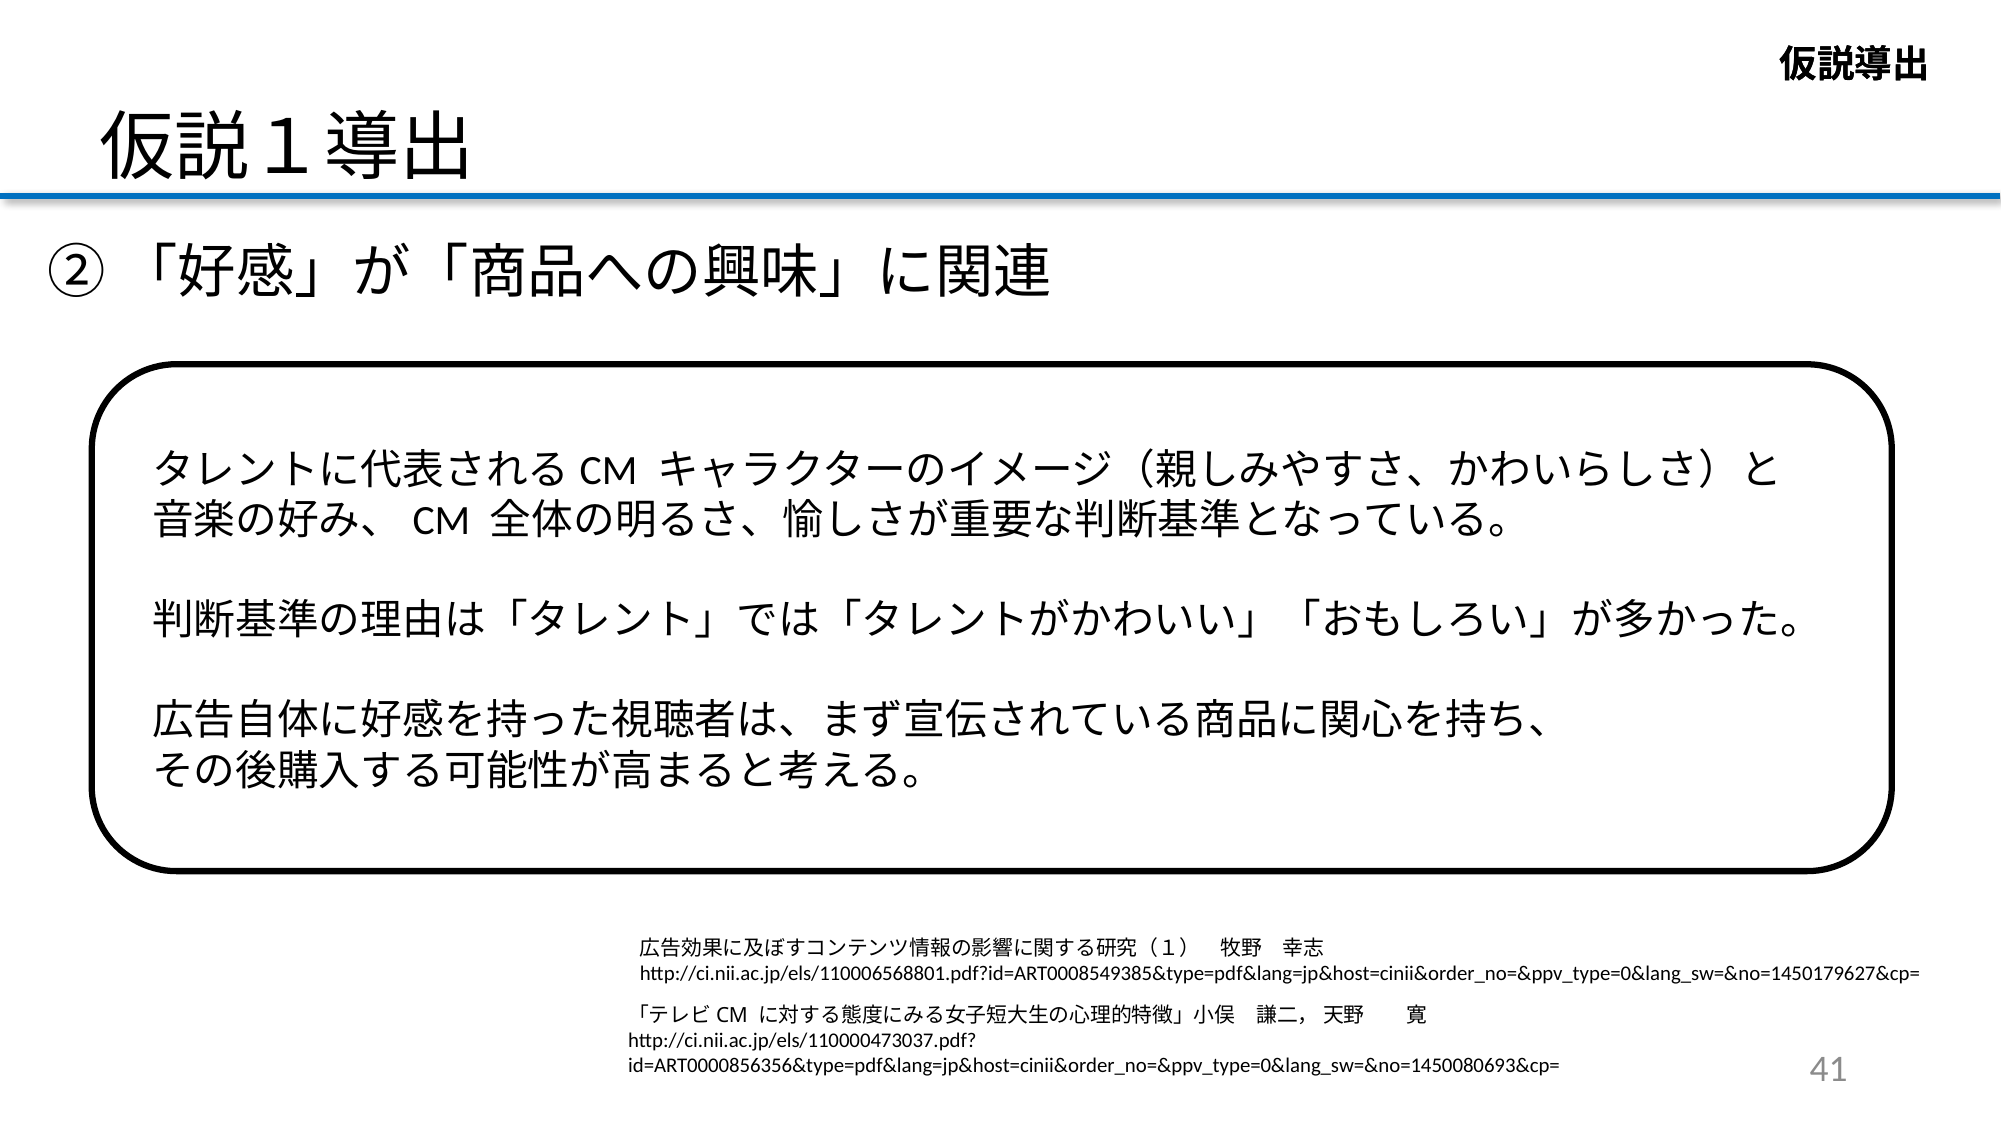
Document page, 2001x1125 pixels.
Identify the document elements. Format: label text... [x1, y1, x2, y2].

slide_number 41 [1412, 1036, 1863, 1097]
text_box ②「好感」が「商品への興味」に関連 [32, 226, 1067, 312]
text_box 仮説１導出 [85, 91, 491, 197]
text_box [91, 364, 1892, 872]
text_box 広告効果に及ぼすコンテンツ情報の影響に関する研究（１） 牧野 幸志 http://ci.nii.ac.jp/els/110006568801.pdf?id=ART0008549385&type=pdf&lang=jp&host=cinii&order_no=&ppv_type=0&lang_sw=&no=1450179627&cp= [625, 927, 1936, 992]
text_box 仮説導出 [1764, 33, 1945, 93]
text_box 「テレビCM に対する態度にみる女子短大生の心理的特徴」小俣 謙二， 天野 寛 http://ci.nii.ac.jp/els/110000473037.pdf?id=ART0000856356&type=pdf&lang=jp&host=cinii&order_no=&ppv_type=0&lang_sw=&no=1450080693&cp= [613, 994, 1788, 1084]
